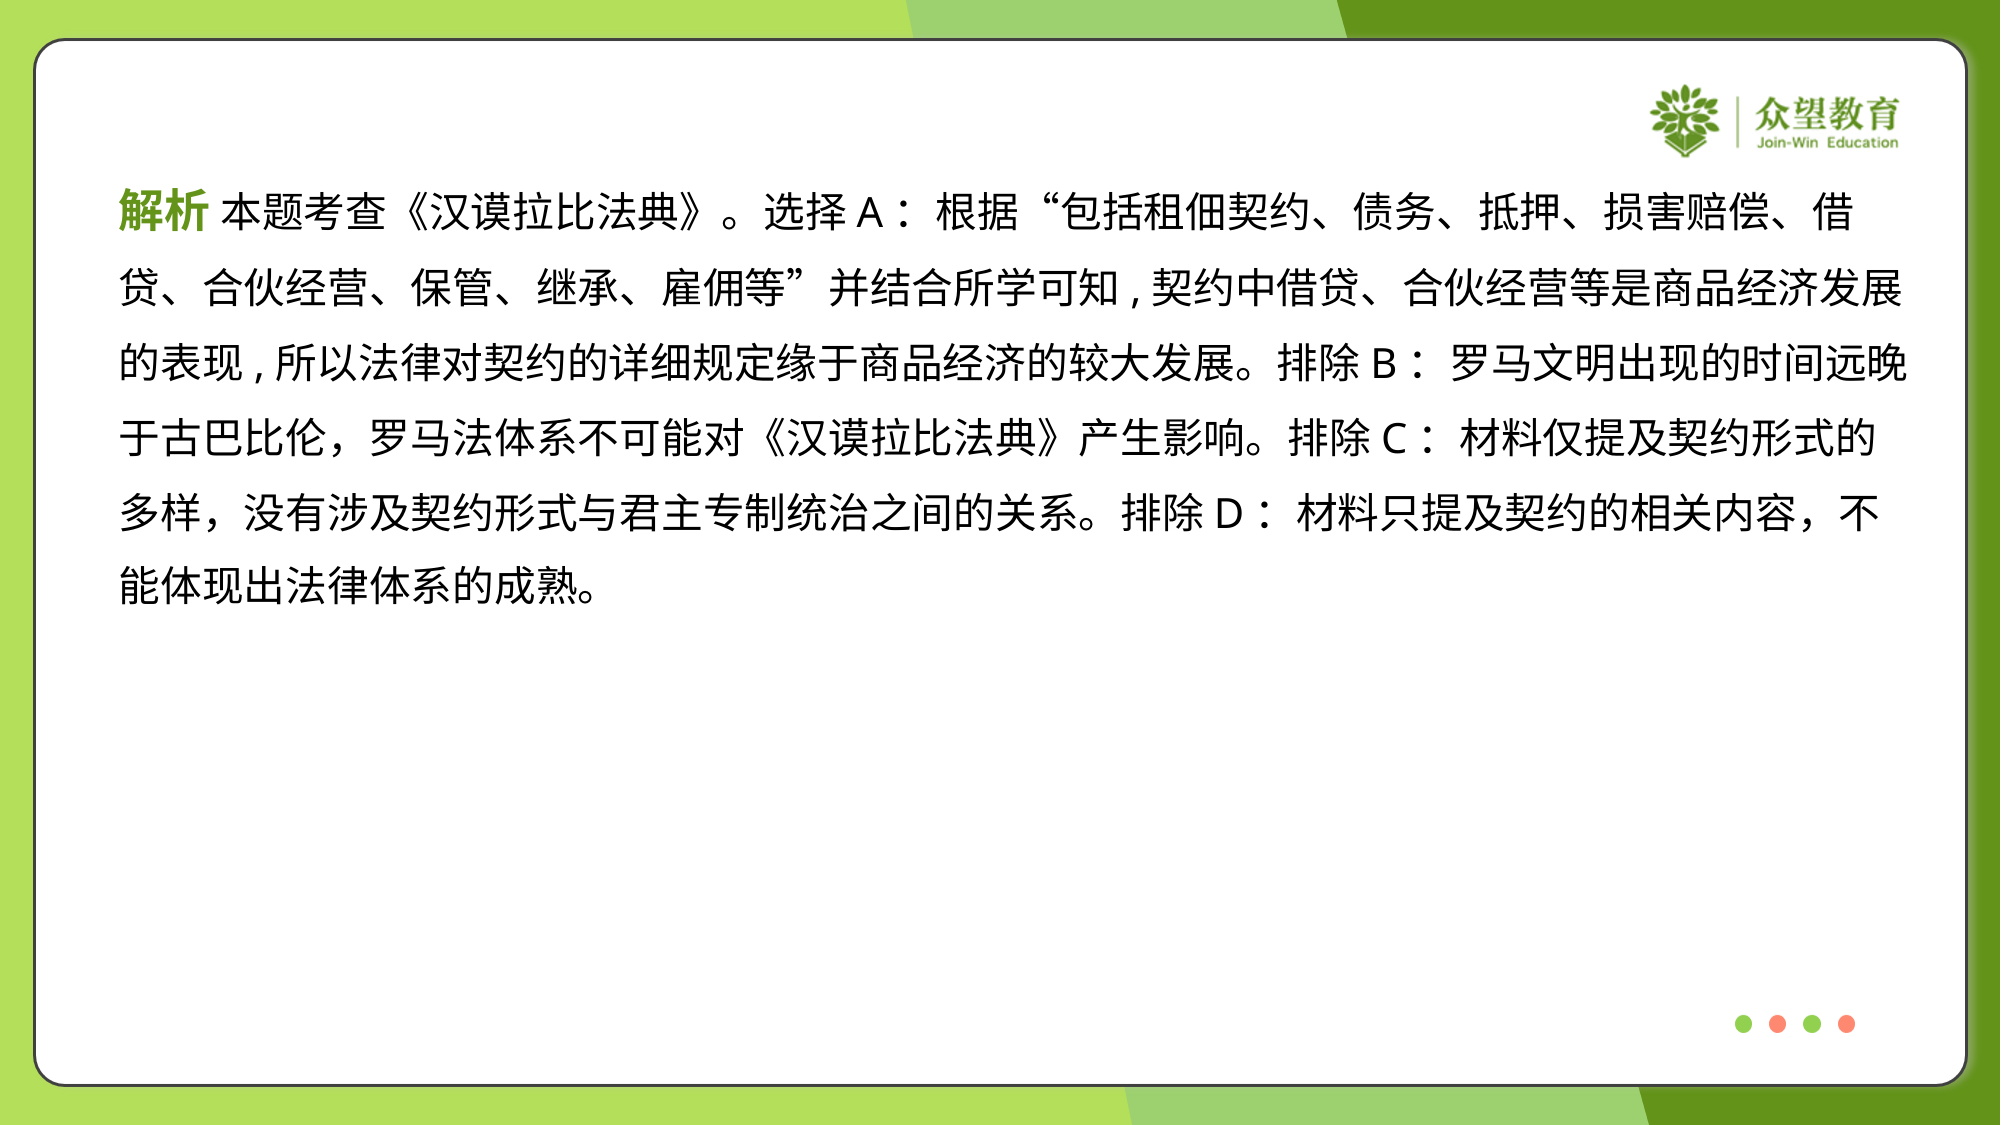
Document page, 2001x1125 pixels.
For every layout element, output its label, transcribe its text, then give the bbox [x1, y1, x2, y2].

text_box 解析 本题考查《汉谟拉比法典》。选择A：根据“包括租佃契约、债务、抵押、损害赔偿、借 贷、合伙经营、保管、继承、雇佣等”并结合所学可知,契约中借贷、合伙经营等是商品经济发展 的表现,所以法律对契约的详细规定缘于商品经济的较大发展。排除B：罗马文明出现的时间远晚 于古巴比伦，罗马法体系不可能对《汉谟拉比法典》产生影响。排除C：材料仅提及契约形式的 多样，没有涉及契约形式与君主专制统治之间的关系。排除D：材料只提及契约的相关内容，不 能体现出法律体系的成熟。 [118, 159, 1883, 602]
picture [0, 0, 2000, 1125]
